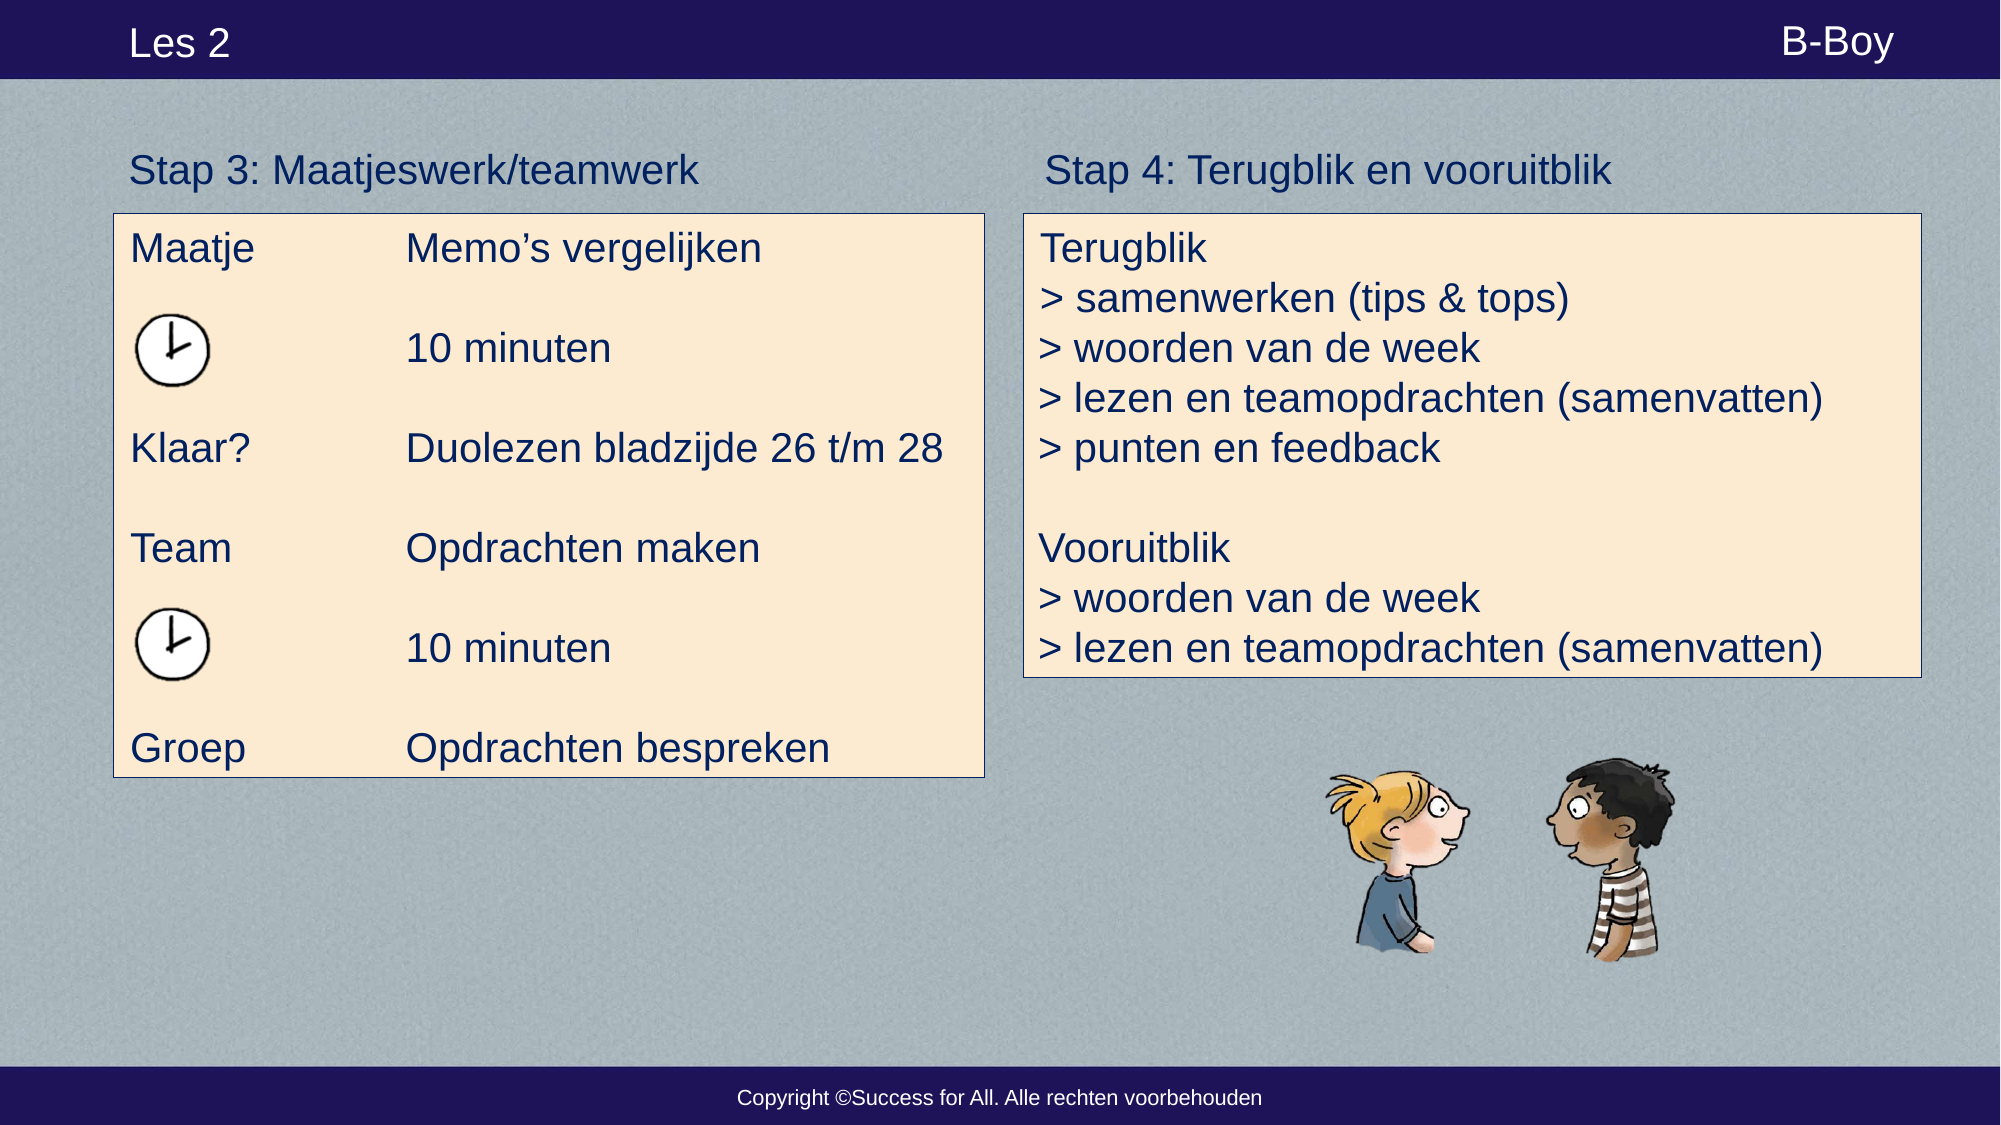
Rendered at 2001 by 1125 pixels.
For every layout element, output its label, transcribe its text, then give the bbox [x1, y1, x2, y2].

text_box Les 2 [114, 8, 354, 73]
text_box Stap 3: Maatjeswerk/teamwerk [114, 135, 907, 201]
text_box B-Boy [1023, 6, 1910, 72]
text_box Terugblik > samenwerken (tips & tops) > woorden van de week > lezen en teamopdrachten (samenvatten) > punten en feedback Vooruitblik > woorden van de week > lezen en teamopdrachten (samenvatten) [1023, 213, 1922, 678]
text_box Stap 4: Terugblik en vooruitblik [1029, 135, 1822, 200]
text_box Copyright ©Success for All. Alle rechten voorbehouden [0, 1076, 2000, 1125]
picture [0, 0, 2001, 1125]
text_box Maatje Memo’s vergelijken 10 minuten Klaar? Duolezen bladzijde 26 t/m 28 Team Opdrachten maken 10 minuten Groep Opdrachten bespreken [113, 213, 985, 778]
